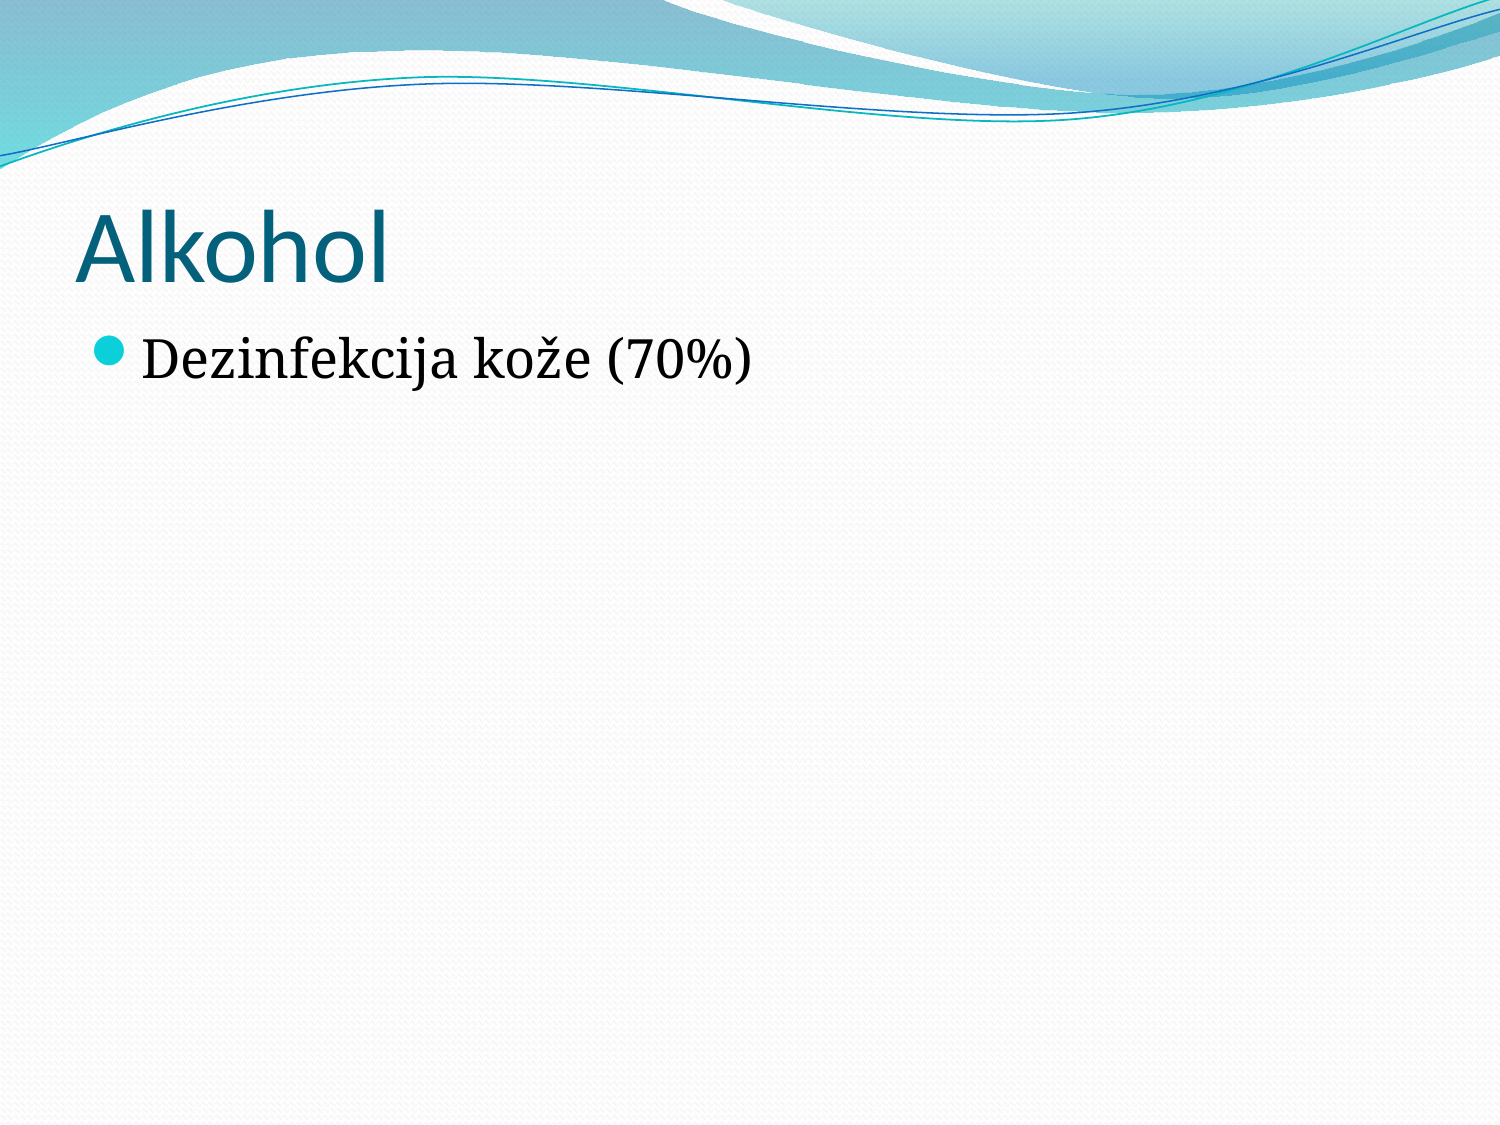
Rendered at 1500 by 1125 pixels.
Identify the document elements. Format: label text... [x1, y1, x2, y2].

list Dezinfekcija kože (70%) [75, 317, 1425, 1038]
title Alkohol [75, 115, 1425, 303]
